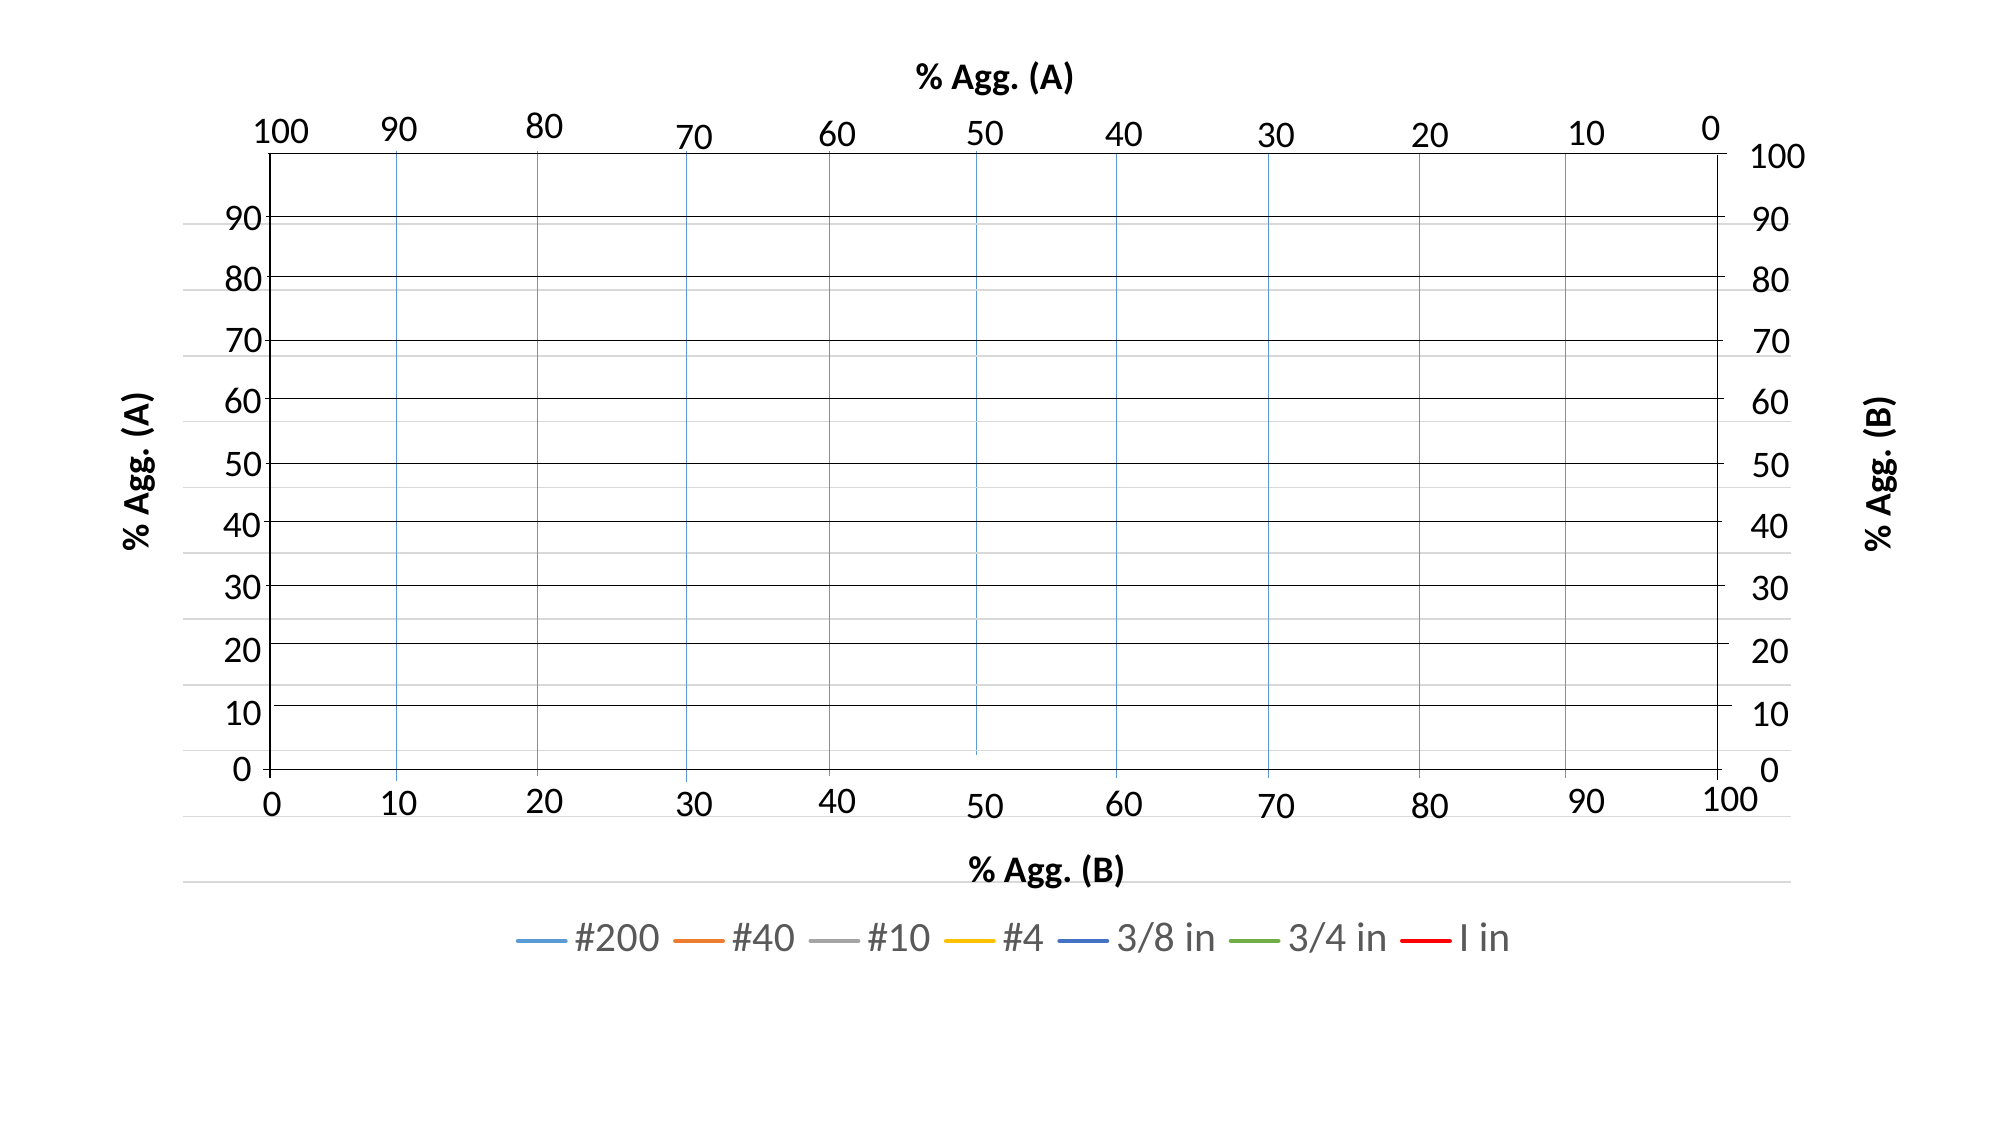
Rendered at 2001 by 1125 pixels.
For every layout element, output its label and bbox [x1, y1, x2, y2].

text_box [101, 44, 1907, 977]
